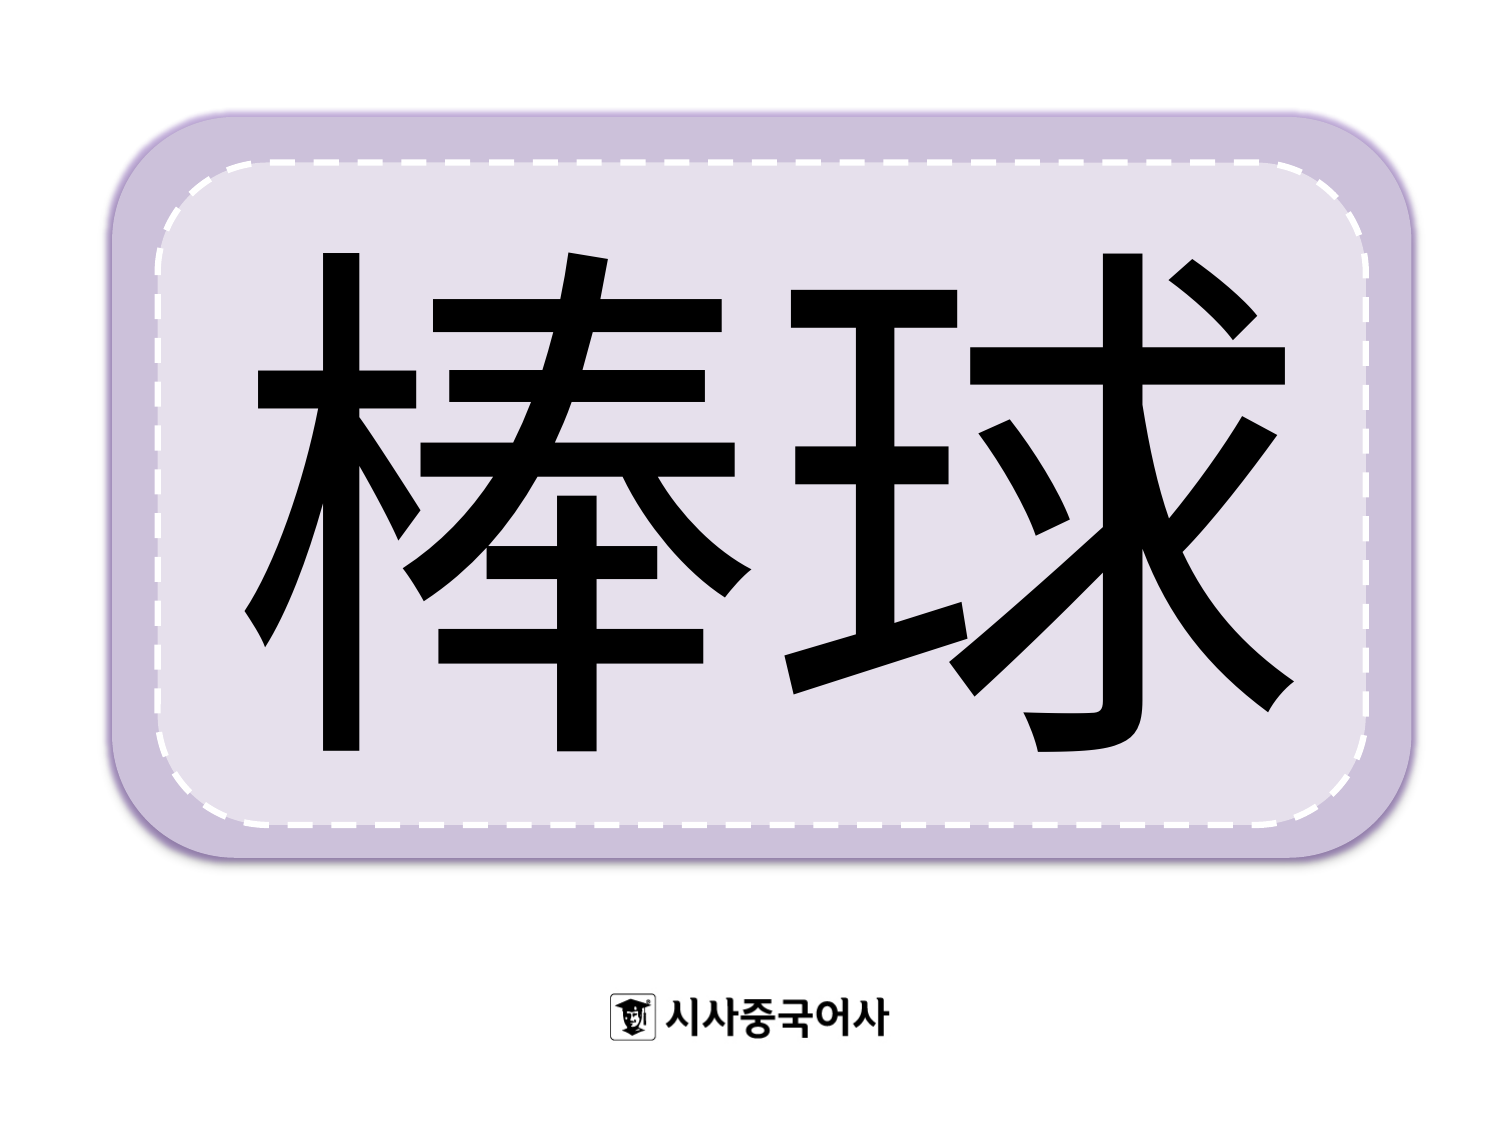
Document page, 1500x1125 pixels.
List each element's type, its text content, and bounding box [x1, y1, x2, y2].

picture [602, 987, 898, 1047]
text_box 棒球 [162, 160, 1371, 824]
